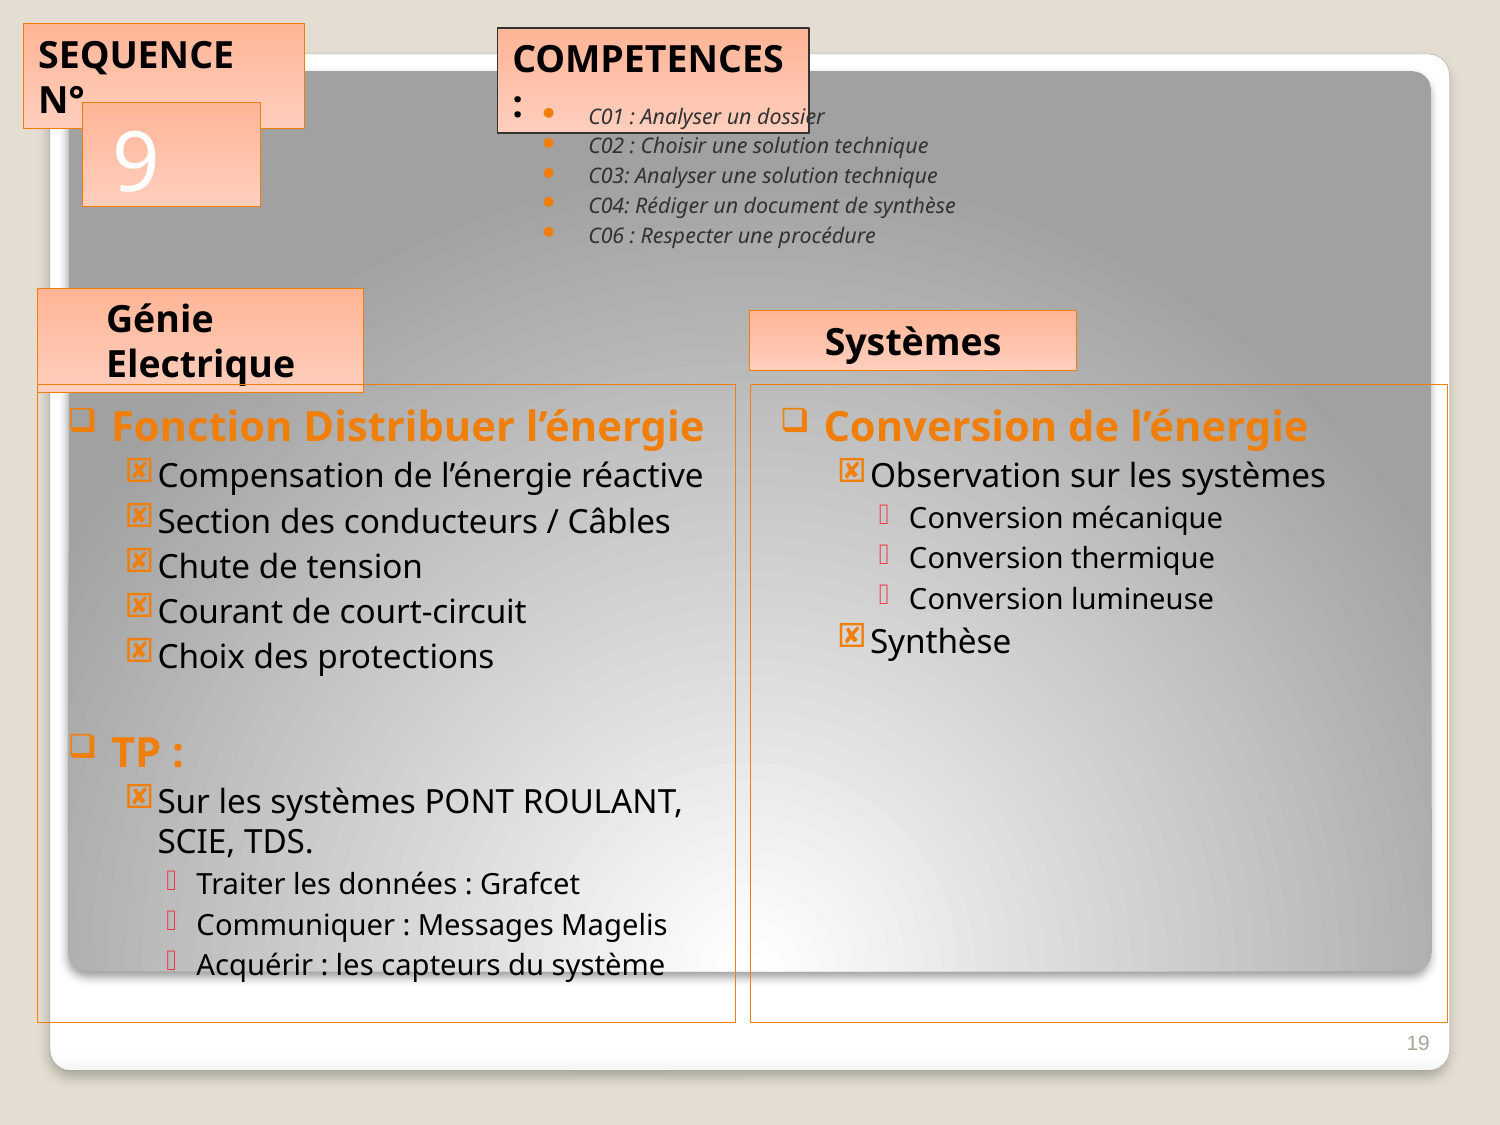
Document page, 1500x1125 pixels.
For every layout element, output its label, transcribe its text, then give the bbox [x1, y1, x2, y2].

list 9 [82, 102, 261, 207]
list Conversion de l’énergie Observation sur les systèmes Conversion mécanique Conversion thermique Conversion lumineuse Synthèse [750, 384, 1448, 1023]
list Fonction Distribuer l’énergie Compensation de l’énergie réactive Section des conducteurs / Câbles Chute de tension Courant de court-circuit Choix des protections TP : Sur les systèmes PONT ROULANT, SCIE, TDS. Traiter les données : Grafcet Communiquer : Messages Magelis Acquérir : les capteurs du système [37, 384, 736, 1023]
slide_number 19 [1369, 1002, 1445, 1063]
list C01 : Analyser un dossier C02 : Choisir une solution technique C03: Analyser une solution technique C04: Rédiger un document de synthèse C06 : Respecter une procédure [512, 87, 988, 296]
